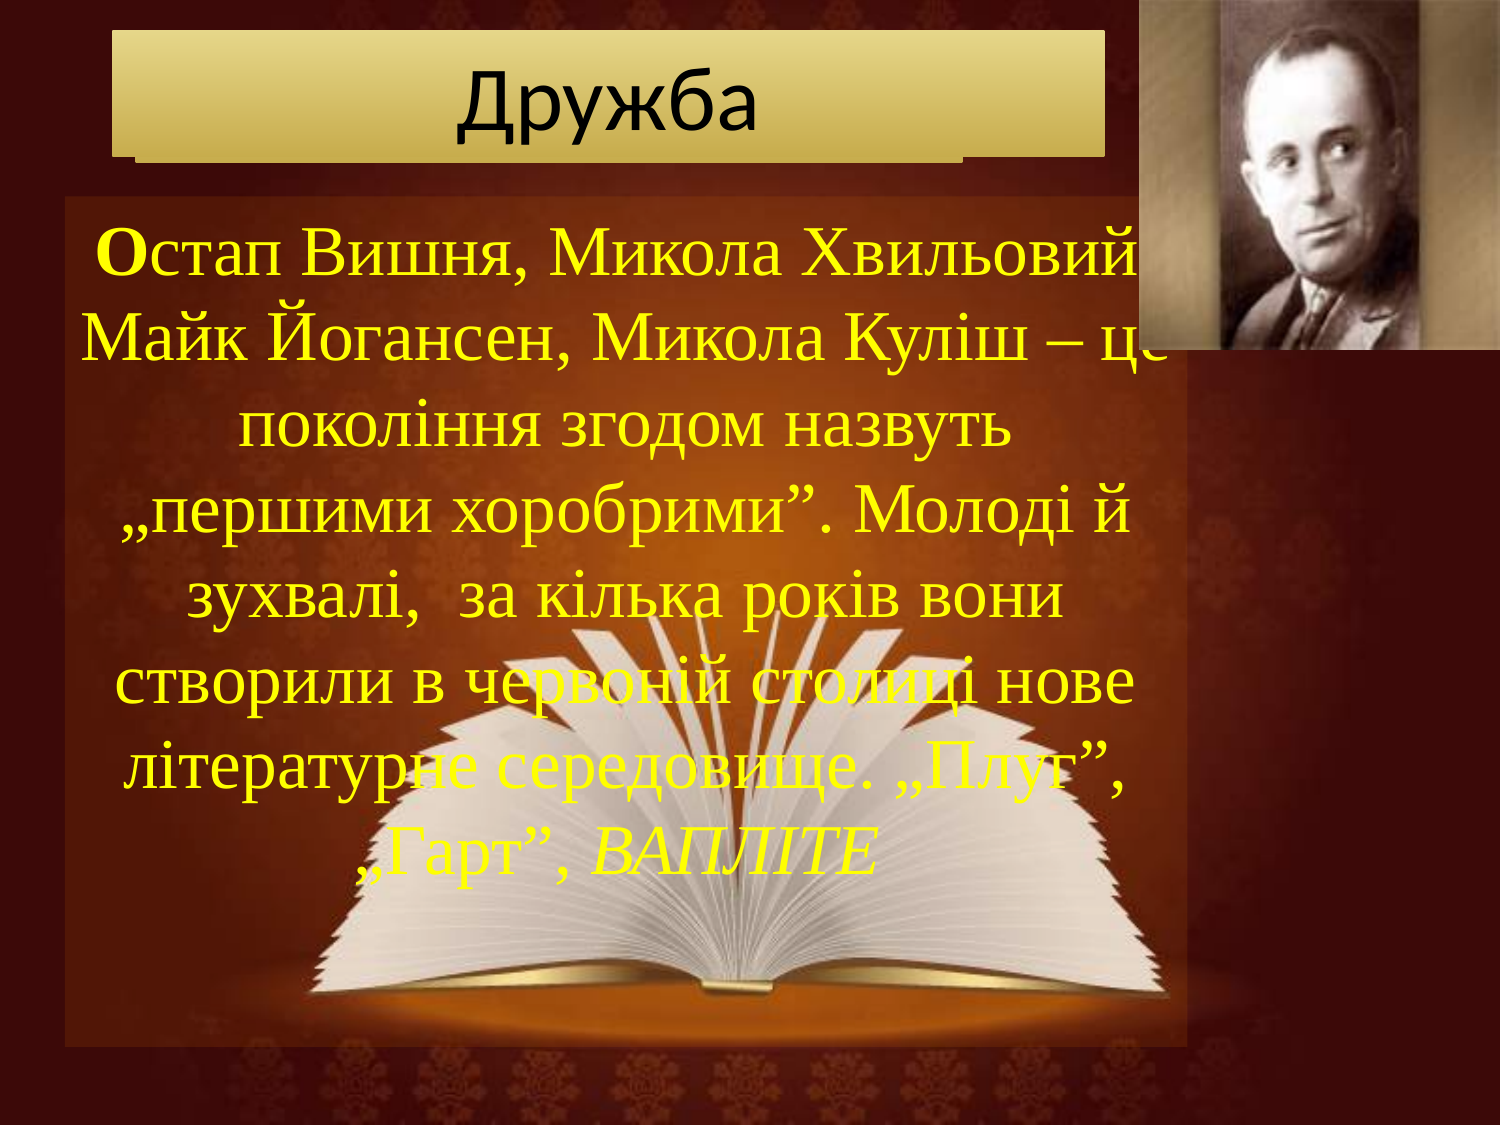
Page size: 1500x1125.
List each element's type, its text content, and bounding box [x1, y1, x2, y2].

subtitle Остап Вишня, Микола Хвильовий, Майк Йогансен, Микола Куліш – це покоління згодом назвуть „першими хоробрими”. Молоді й зухвалі, за кілька років вони створили в червоній столиці нове літературне середовище. „Плуг”, „Гарт”, ВАПЛІТЕ [64, 196, 1188, 1048]
title Дружба [135, 157, 963, 164]
text_box Дружба [112, 30, 1105, 157]
picture [0, 0, 1500, 1125]
